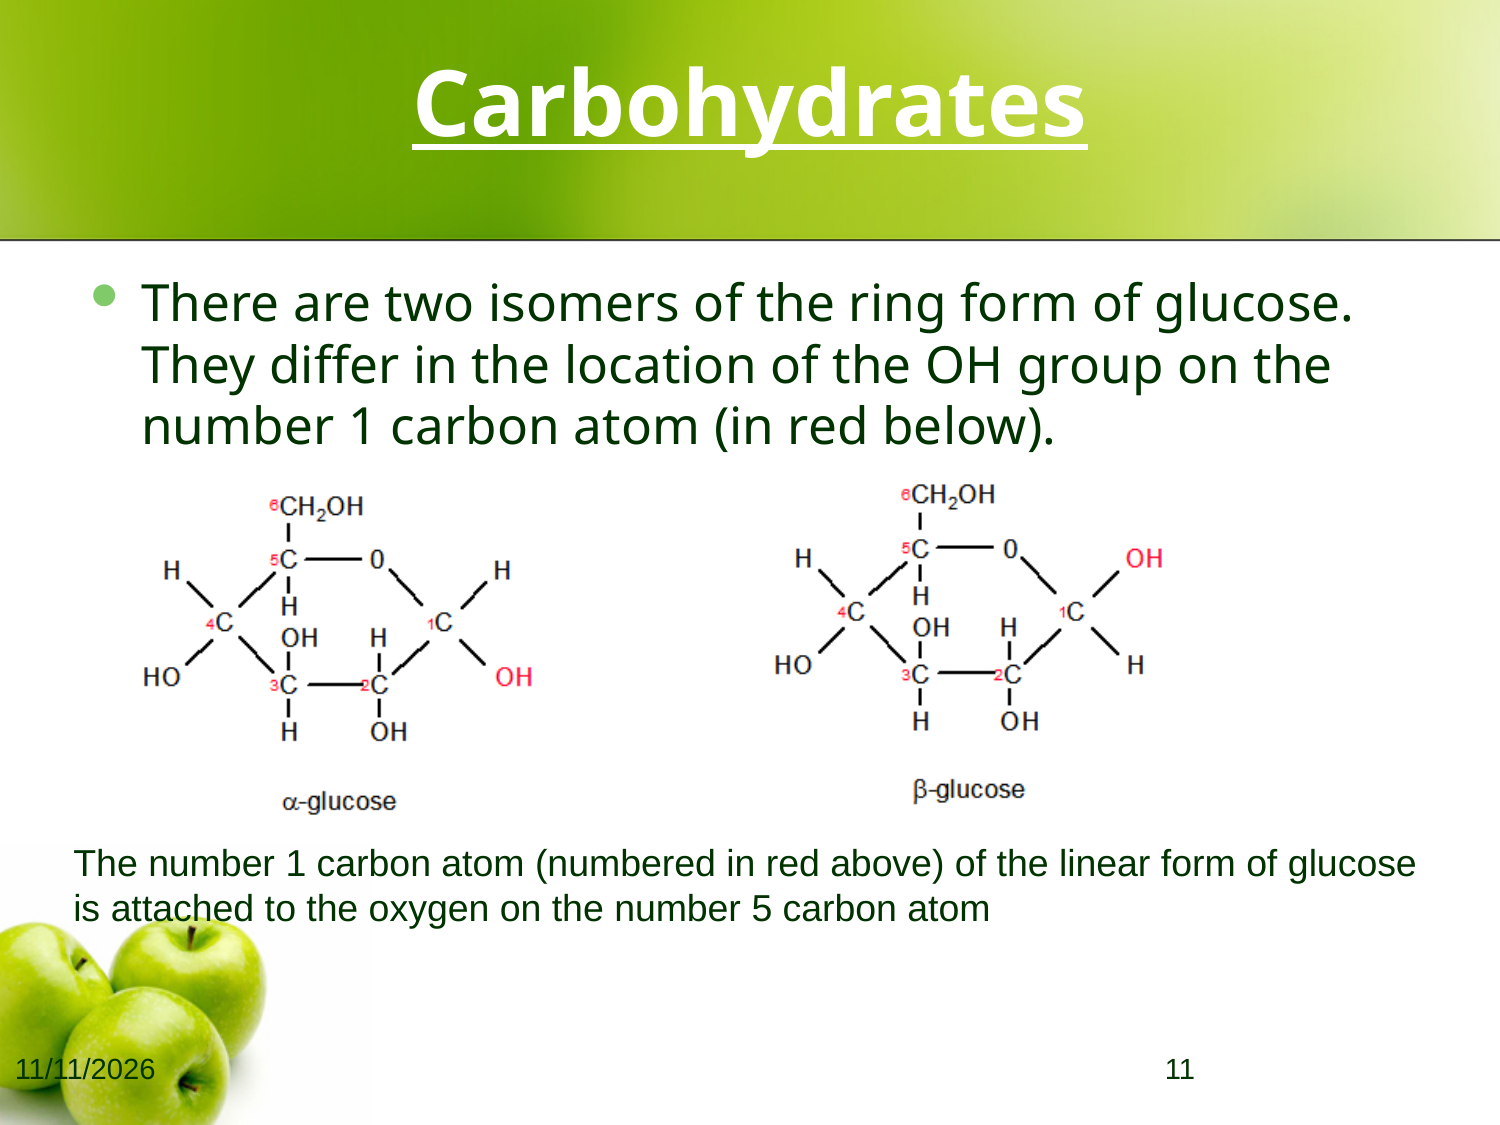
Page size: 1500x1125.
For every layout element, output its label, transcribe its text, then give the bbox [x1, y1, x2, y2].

text_box The number 1 carbon atom (numbered in red above) of the linear form of glucose is attached to the oxygen on the number 5 carbon atom [58, 831, 1465, 937]
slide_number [0, 1042, 350, 1103]
title Carbohydrates [62, 24, 1438, 176]
picture [0, 0, 1500, 1125]
list There are two isomers of the ring form of glucose. They differ in the location of the OH group on the number 1 carbon atom (in red below). [74, 262, 1426, 505]
slide_number 11 [1149, 1042, 1500, 1103]
